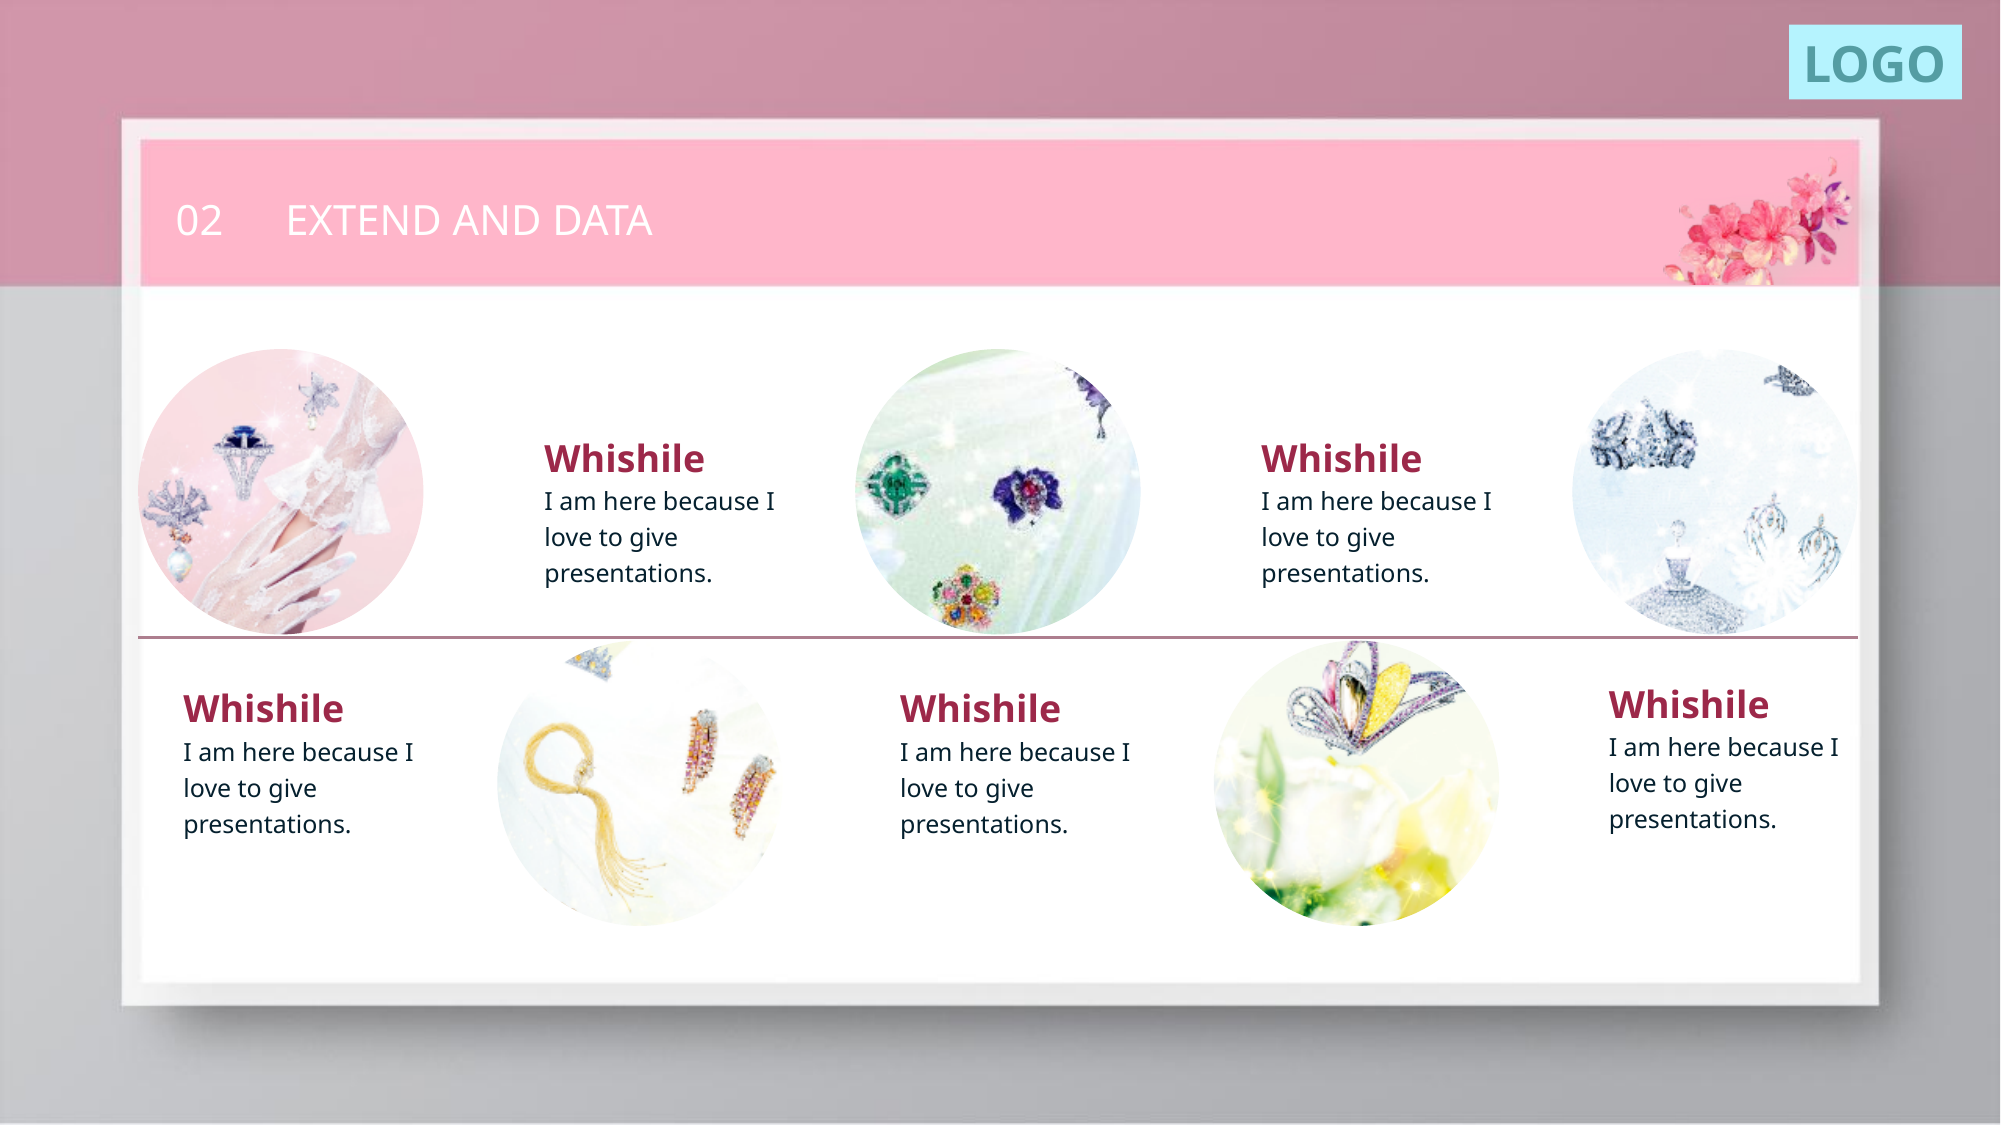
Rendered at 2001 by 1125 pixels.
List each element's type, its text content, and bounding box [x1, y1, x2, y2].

picture [0, 0, 2001, 1125]
text_box Whishile I am here because I love to give presentations. [885, 661, 1162, 865]
text_box Whishile I am here because I love to give presentations. [1593, 656, 1871, 860]
text_box Whishile I am here because I love to give presentations. [1246, 410, 1524, 614]
text_box Whishile I am here because I love to give presentations. [168, 661, 446, 865]
text_box Whishile I am here because I love to give presentations. [529, 410, 807, 614]
